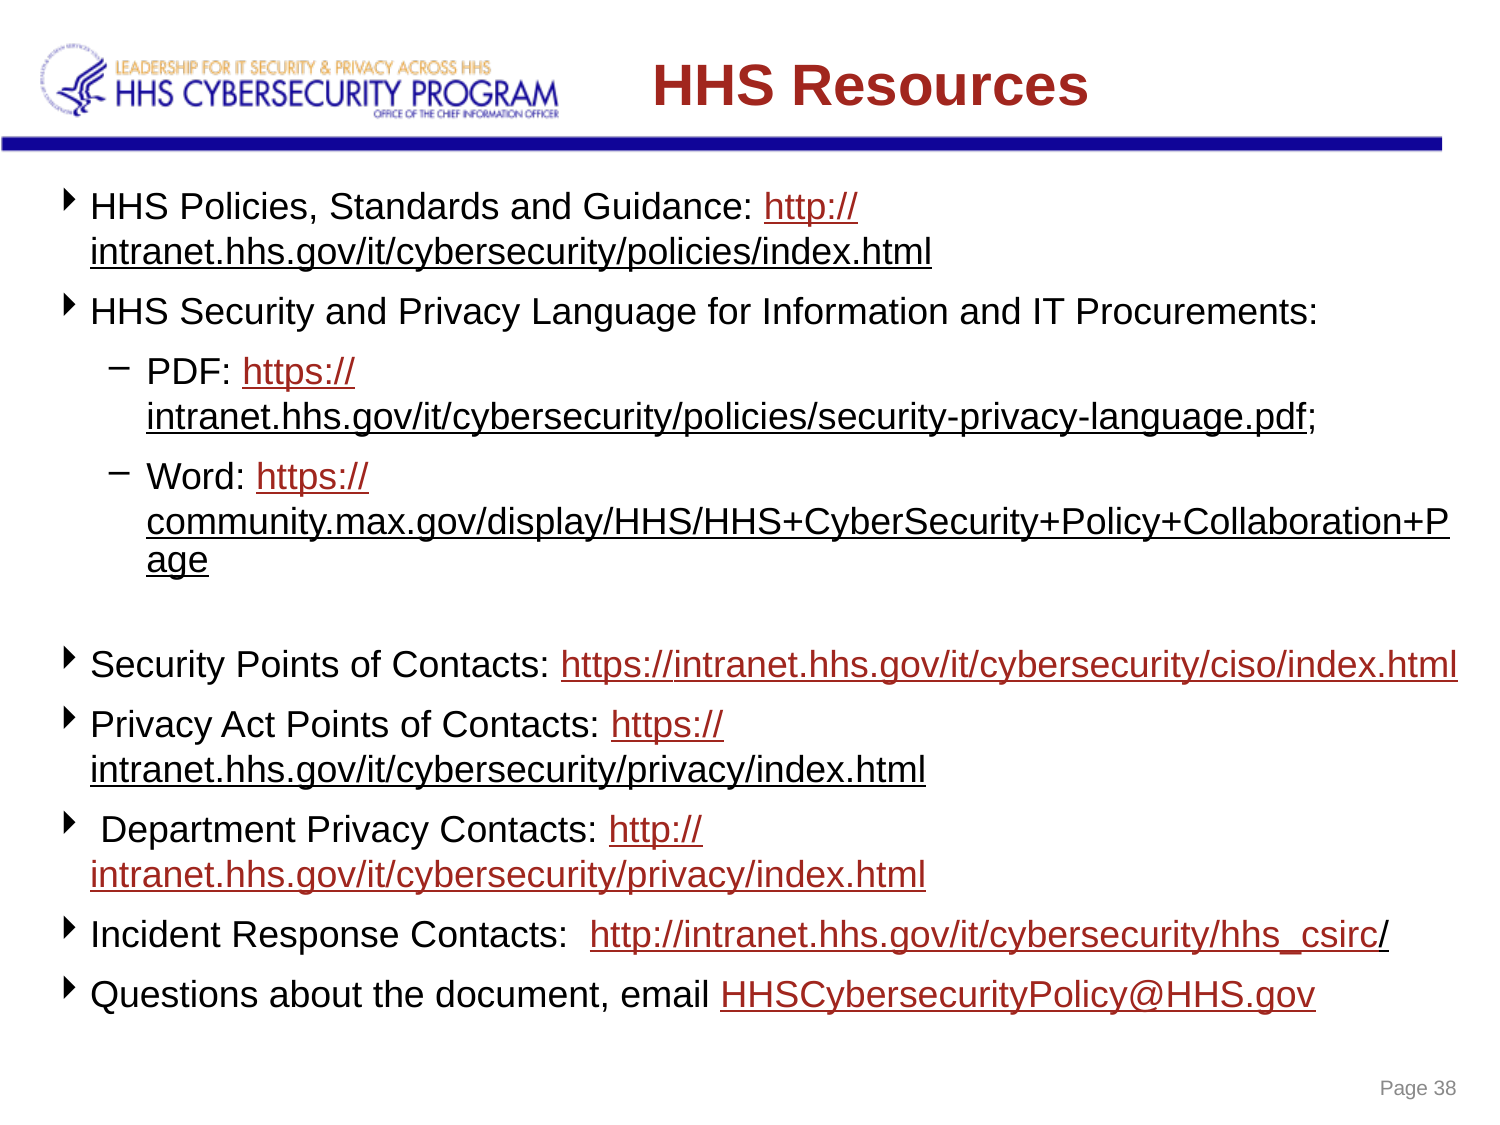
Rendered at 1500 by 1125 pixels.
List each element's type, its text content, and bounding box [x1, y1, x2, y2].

title HHS Resources [637, 3, 1426, 126]
picture [0, 0, 1443, 234]
slide_number Page 38 [1121, 1065, 1472, 1110]
list HHS Policies, Standards and Guidance: http://intranet.hhs.gov/it/cybersecurity/policies/index.html HHS Security and Privacy Language for Information and IT Procurements: PDF: https://intranet.hhs.gov/it/cybersecurity/policies/security-privacy-language.pdf; Word: https://community.max.gov/display/HHS/HHS+CyberSecurity+Policy+Collaboration+Page Security Points of Contacts: https://intranet.hhs.gov/it/cybersecurity/ciso/index.html Privacy Act Points of Contacts: https://intranet.hhs.gov/it/cybersecurity/privacy/index.html Department Privacy Contacts: http://intranet.hhs.gov/it/cybersecurity/privacy/index.html Incident Response Contacts: http://intranet.hhs.gov/it/cybersecurity/hhs_csirc/ Questions about the document, email HHSCybersecurityPolicy@HHS.gov [37, 174, 1476, 1051]
